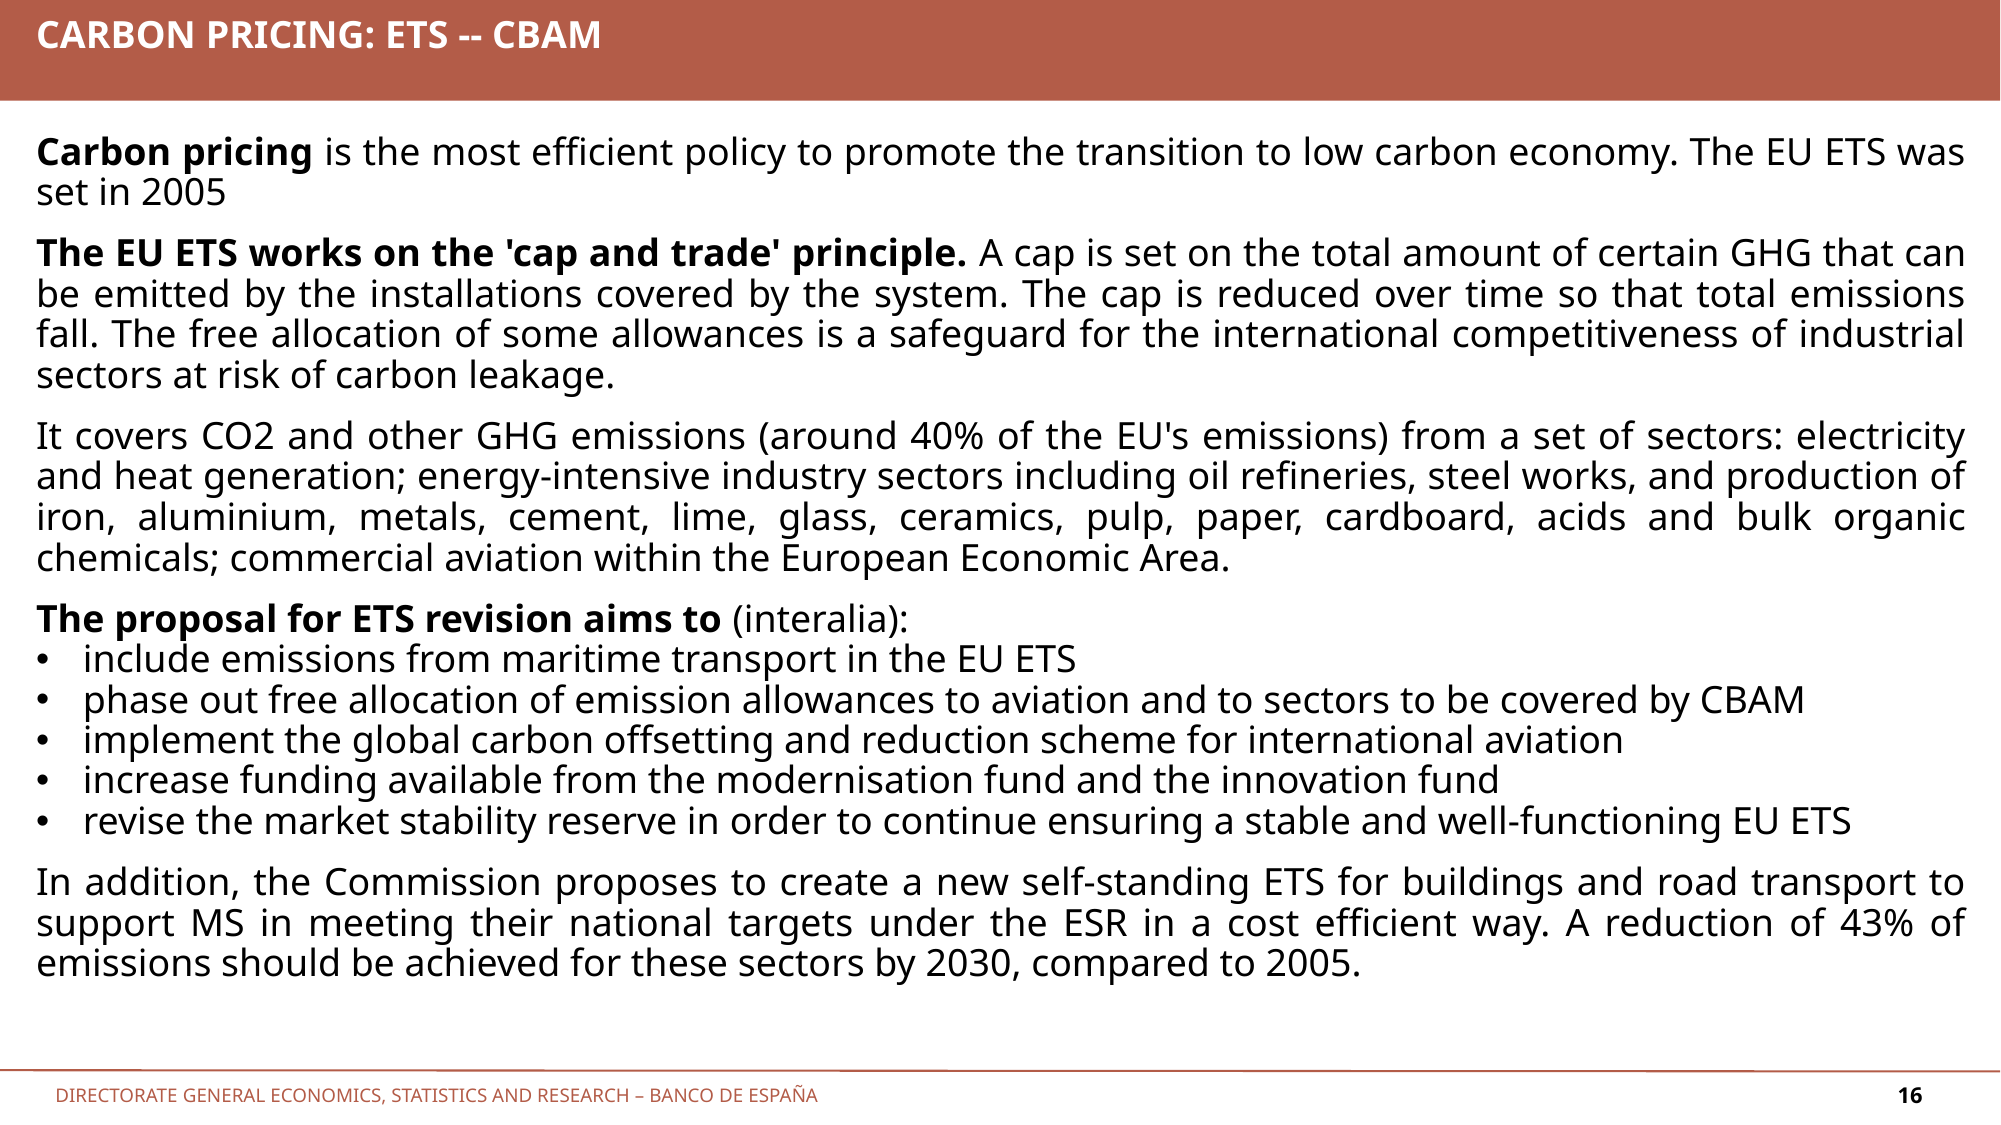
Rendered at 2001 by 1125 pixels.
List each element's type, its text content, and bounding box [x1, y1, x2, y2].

list Carbon pricing is the most efficient policy to promote the transition to low carbon economy. The EU ETS was set in 2005 The EU ETS works on the 'cap and trade' principle. A cap is set on the total amount of certain GHG that can be emitted by the installations covered by the system. The cap is reduced over time so that total emissions fall. The free allocation of some allowances is a safeguard for the international competitiveness of industrial sectors at risk of carbon leakage. It covers CO2 and other GHG emissions (around 40% of the EU's emissions) from a set of sectors: electricity and heat generation; energy-intensive industry sectors including oil refineries, steel works, and production of iron, aluminium, metals, cement, lime, glass, ceramics, pulp, paper, cardboard, acids and bulk organic chemicals; commercial aviation within the European Economic Area. The proposal for ETS revision aims to (interalia): include emissions from maritime transport in the EU ETS phase out free allocation of emission allowances to aviation and to sectors to be covered by CBAM implement the global carbon offsetting and reduction scheme for international aviation increase funding available from the modernisation fund and the innovation fund revise the market stability reserve in order to continue ensuring a stable and well-functioning EU ETS In addition, the Commission proposes to create a new self-standing ETS for buildings and road transport to support MS in meeting their national targets under the ESR in a cost efficient way. A reduction of 43% of emissions should be achieved for these sectors by 2030, compared to 2005. [21, 125, 1983, 1125]
title Carbon pricing: ETS -- CBAM [21, 8, 1983, 100]
